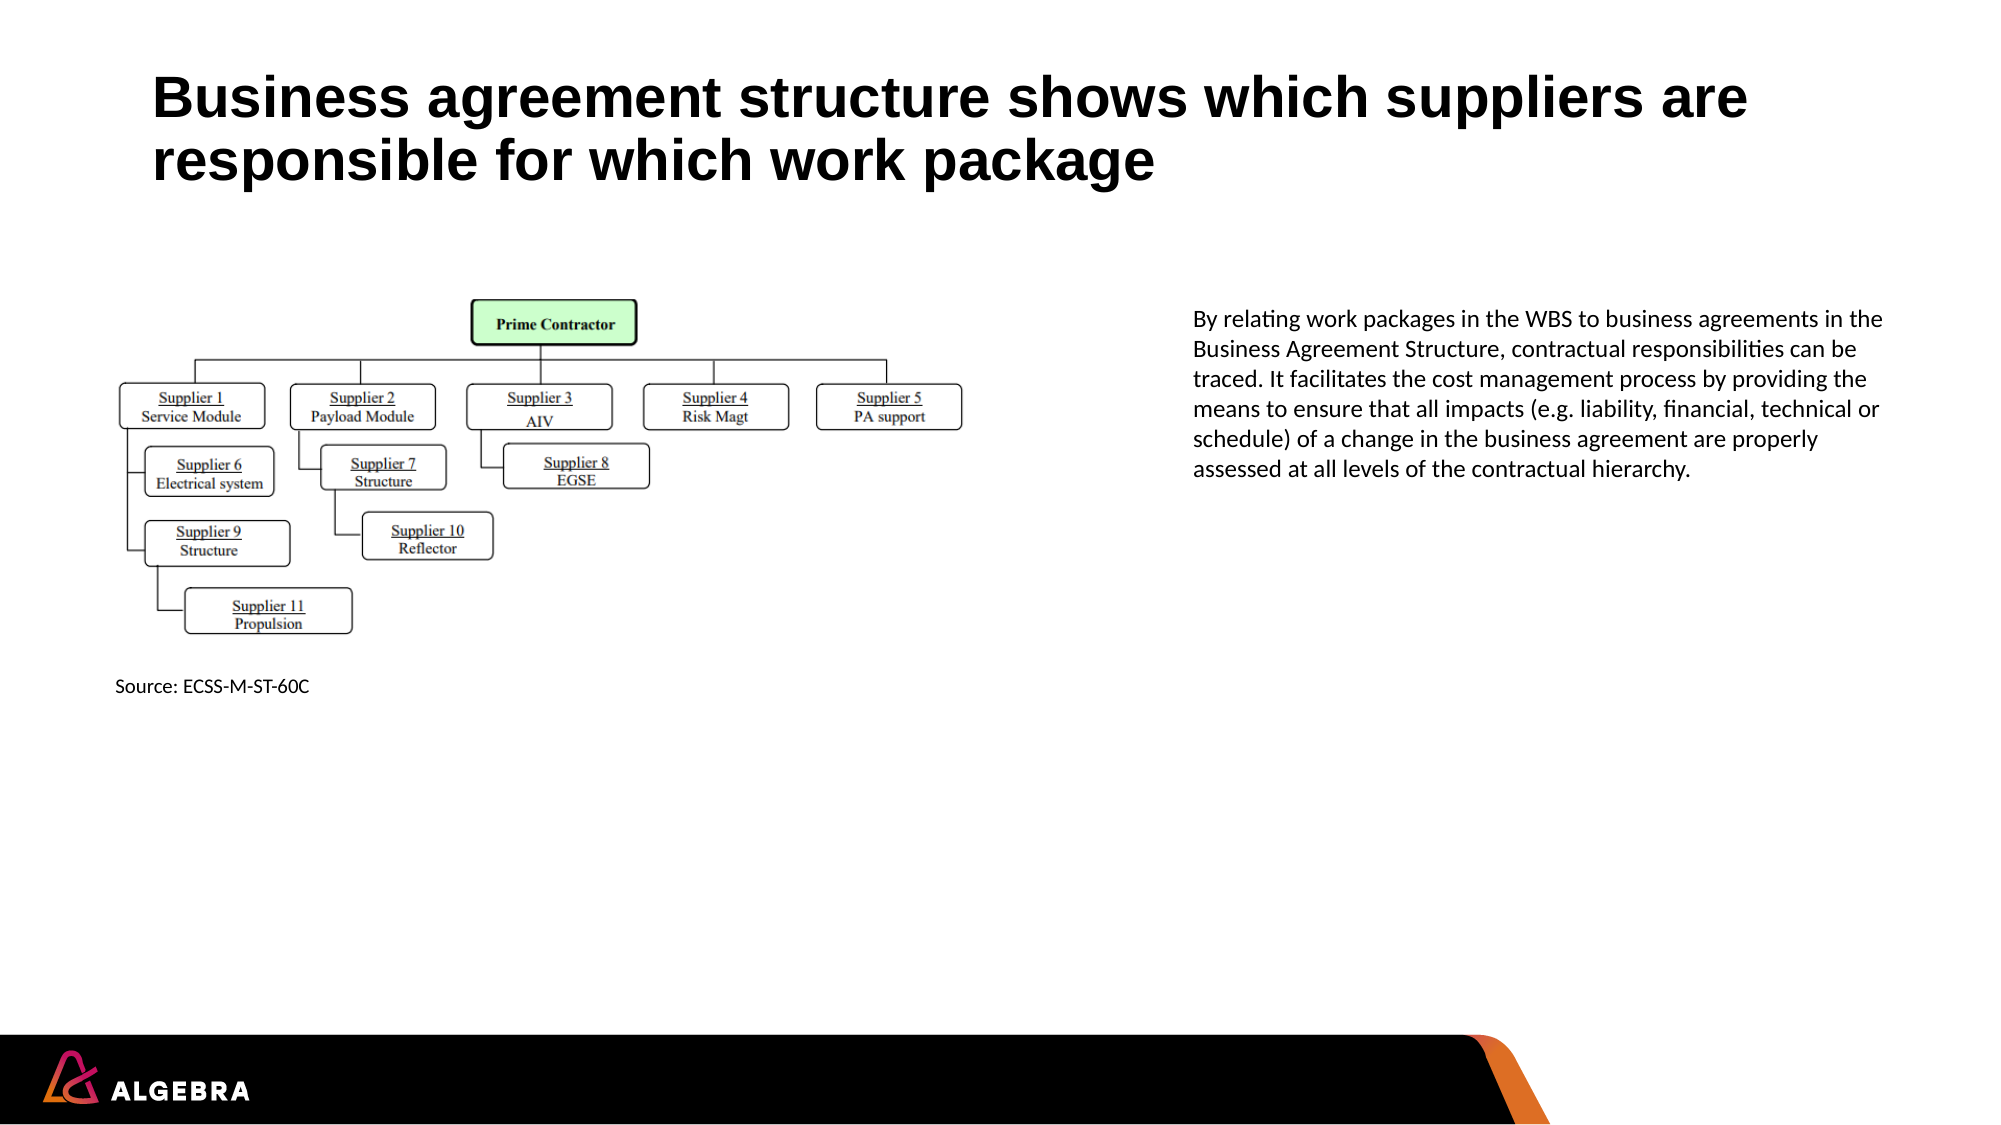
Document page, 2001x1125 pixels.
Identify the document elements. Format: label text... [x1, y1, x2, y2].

title Business agreement structure shows which suppliers are responsible for which work package [137, 59, 1863, 278]
text_box By relating work packages in the WBS to business agreements in the Business Agreement Structure, contractual responsibilities can be traced. It facilitates the cost management process by providing the means to ensure that all impacts (e.g. liability, financial, technical or schedule) of a change in the business agreement are properly assessed at all levels of the contractual hierarchy. [1177, 294, 1901, 563]
picture [0, 1034, 1733, 1125]
text_box Source: ECSS-M-ST-60C [100, 665, 360, 702]
picture [100, 295, 981, 654]
